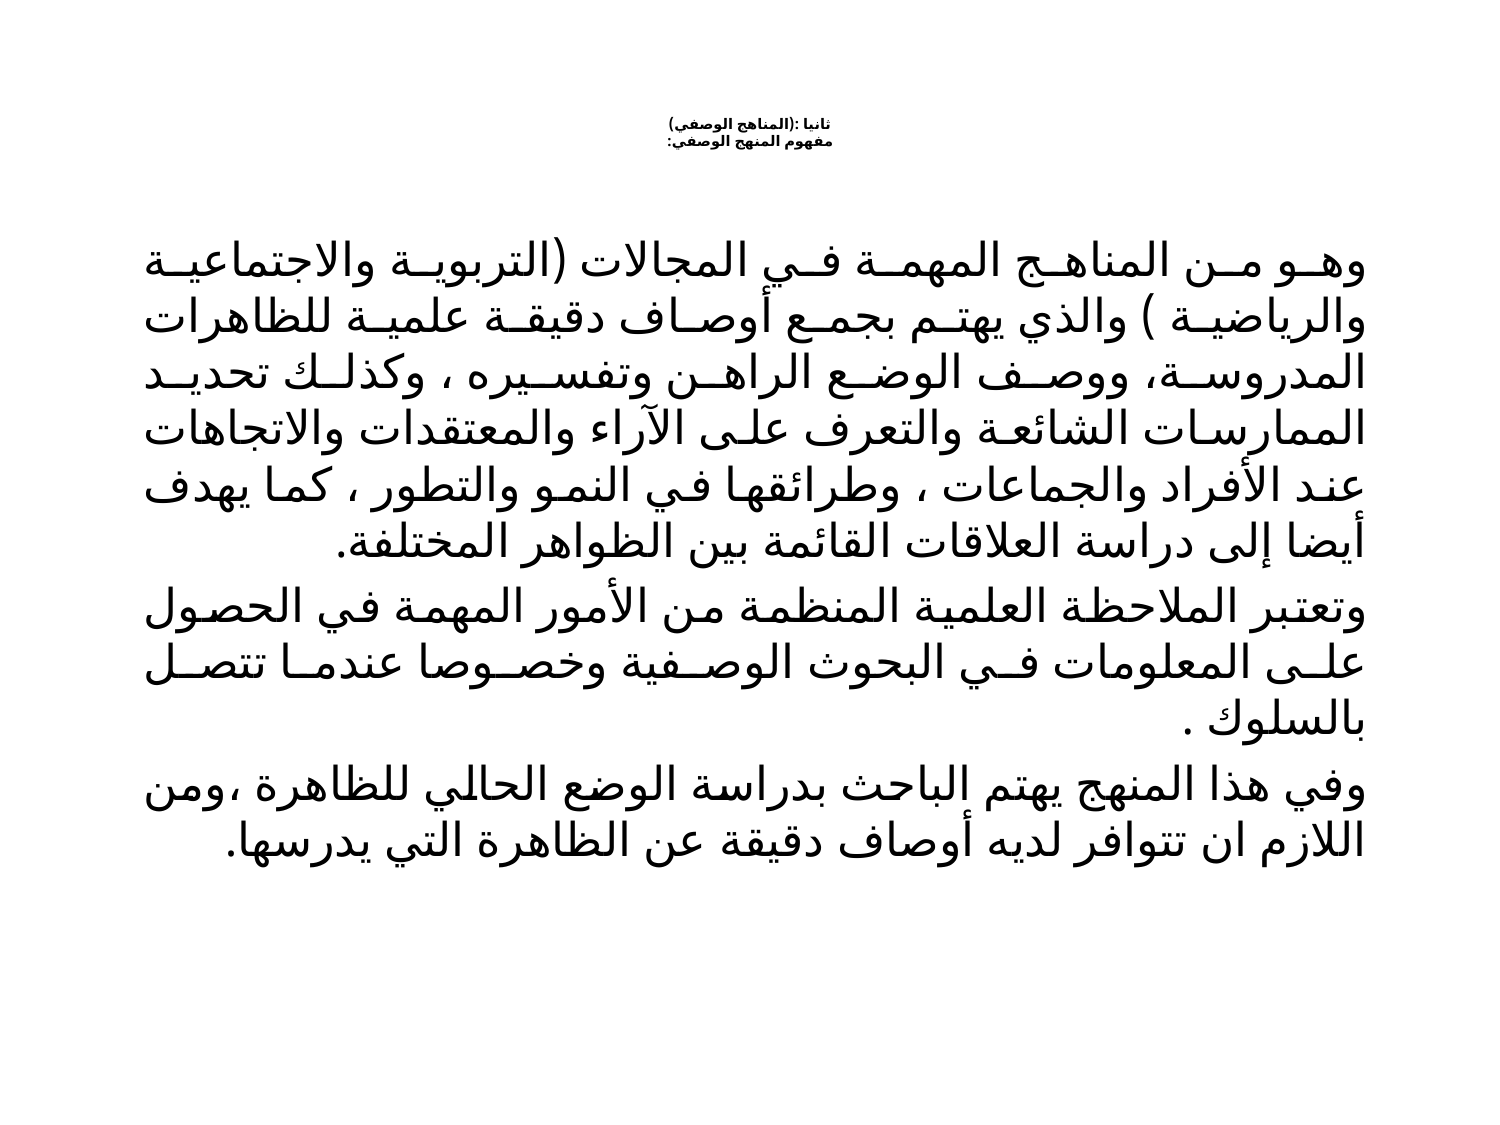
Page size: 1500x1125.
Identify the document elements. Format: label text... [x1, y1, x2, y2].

subtitle وهو من المناهج المهمة في المجالات (التربوية والاجتماعية والرياضية ) والذي يهتم بجمع أوصاف دقيقة علمية للظاهرات المدروسة، ووصف الوضع الراهن وتفسيره ، وكذلك تحديد الممارسات الشائعة والتعرف على الآراء والمعتقدات والاتجاهات عند الأفراد والجماعات ، وطرائقها في النمو والتطور ، كما يهدف أيضا إلى دراسة العلاقات القائمة بين الظواهر المختلفة. وتعتبر الملاحظة العلمية المنظمة من الأمور المهمة في الحصول على المعلومات في البحوث الوصفية وخصوصا عندما تتصل بالسلوك . وفي هذا المنهج يهتم الباحث بدراسة الوضع الحالي للظاهرة ،ومن اللازم ان تتوافر لديه أوصاف دقيقة عن الظاهرة التي يدرسها. [128, 222, 1383, 925]
title ثانيا :(المناهج الوصفي) مفهوم المنهج الوصفي: [112, 70, 1388, 188]
